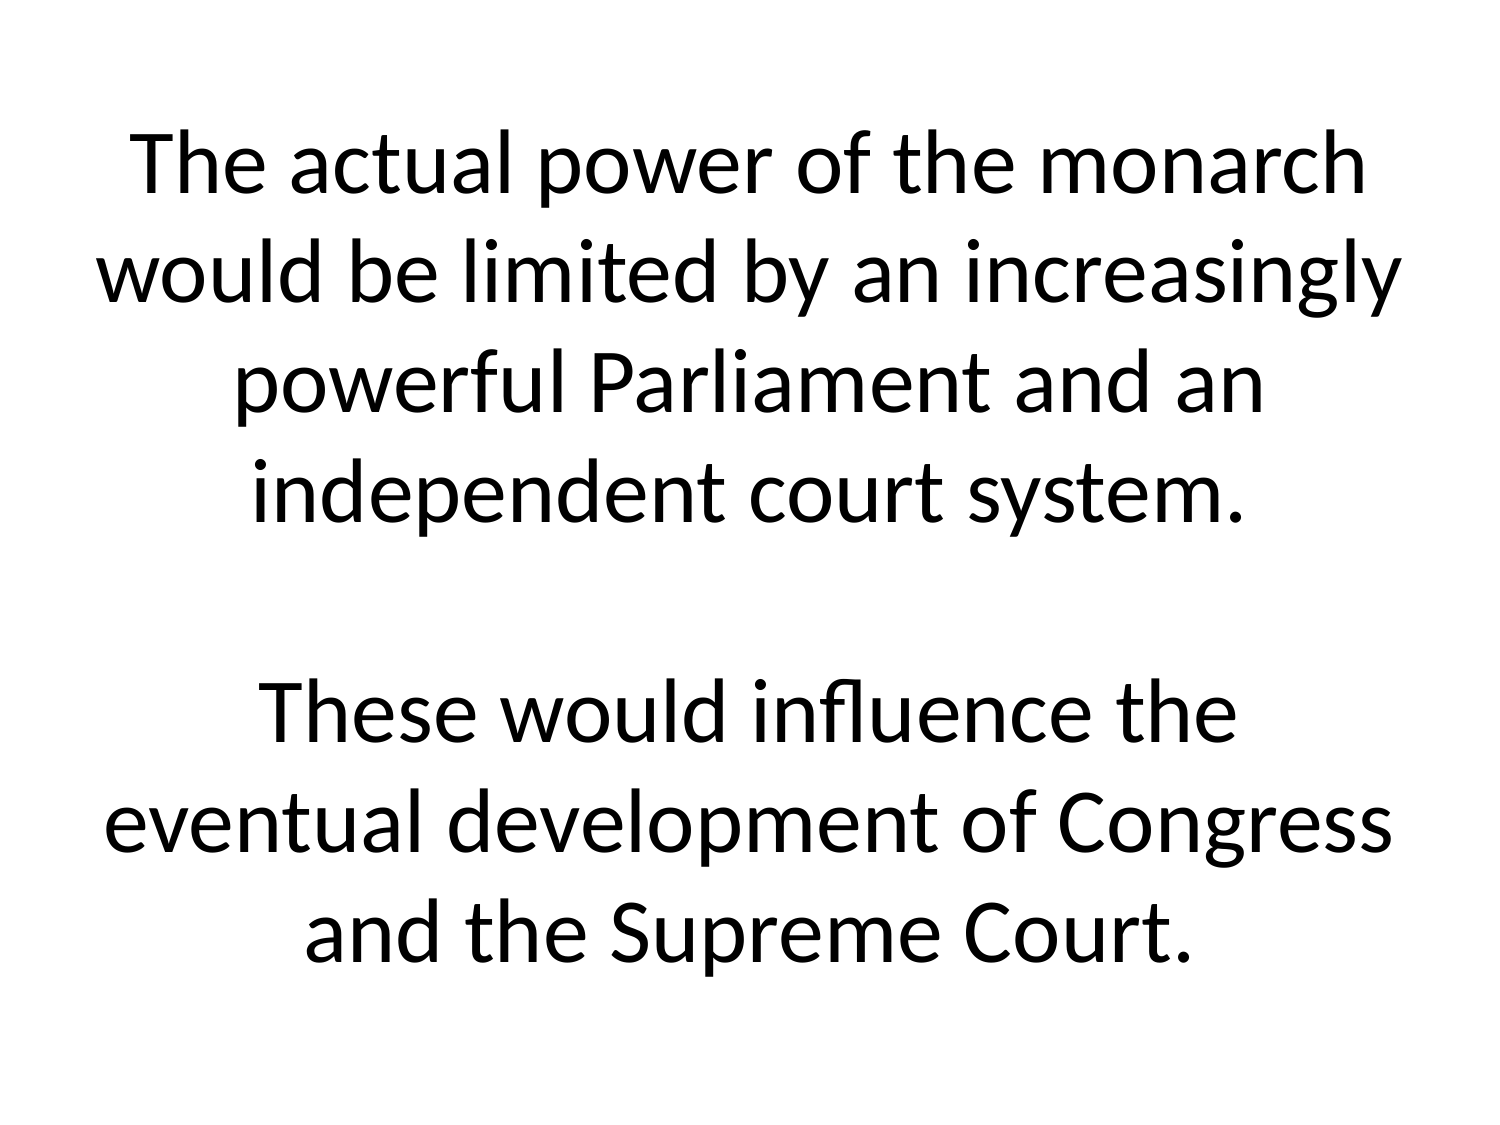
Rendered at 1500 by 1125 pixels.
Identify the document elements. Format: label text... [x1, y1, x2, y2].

title The actual power of the monarch would be limited by an increasingly powerful Parliament and an independent court system. These would influence the eventual development of Congress and the Supreme Court. [74, 44, 1426, 1038]
